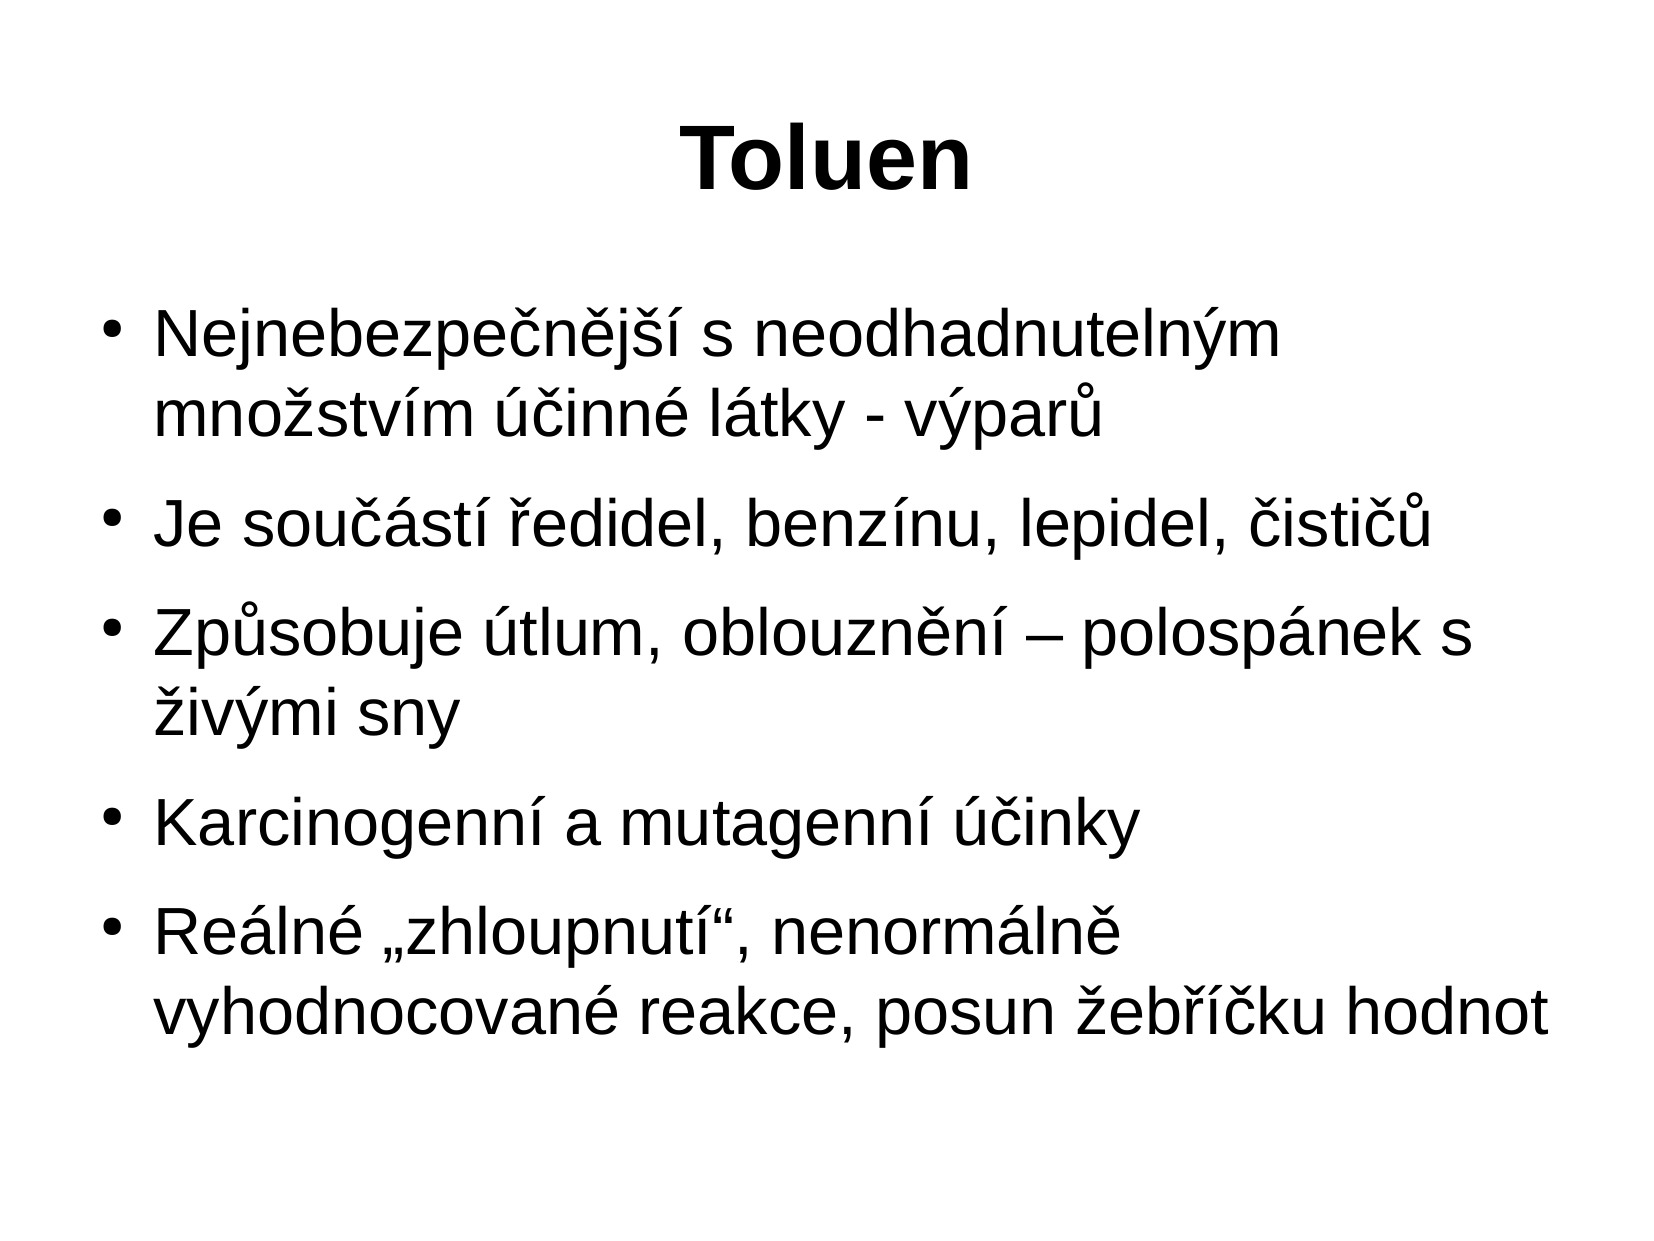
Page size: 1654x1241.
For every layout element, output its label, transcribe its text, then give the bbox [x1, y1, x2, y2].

list Nejnebezpečnější s neodhadnutelným množstvím účinné látky - výparů Je součástí ředidel, benzínu, lepidel, čističů Způsobuje útlum, oblouznění – polospánek s živými sny Karcinogenní a mutagenní účinky Reálné „zhloupnutí“, nenormálně vyhodnocované reakce, posun žebříčku hodnot [82, 290, 1571, 1109]
title Toluen [82, 49, 1571, 257]
